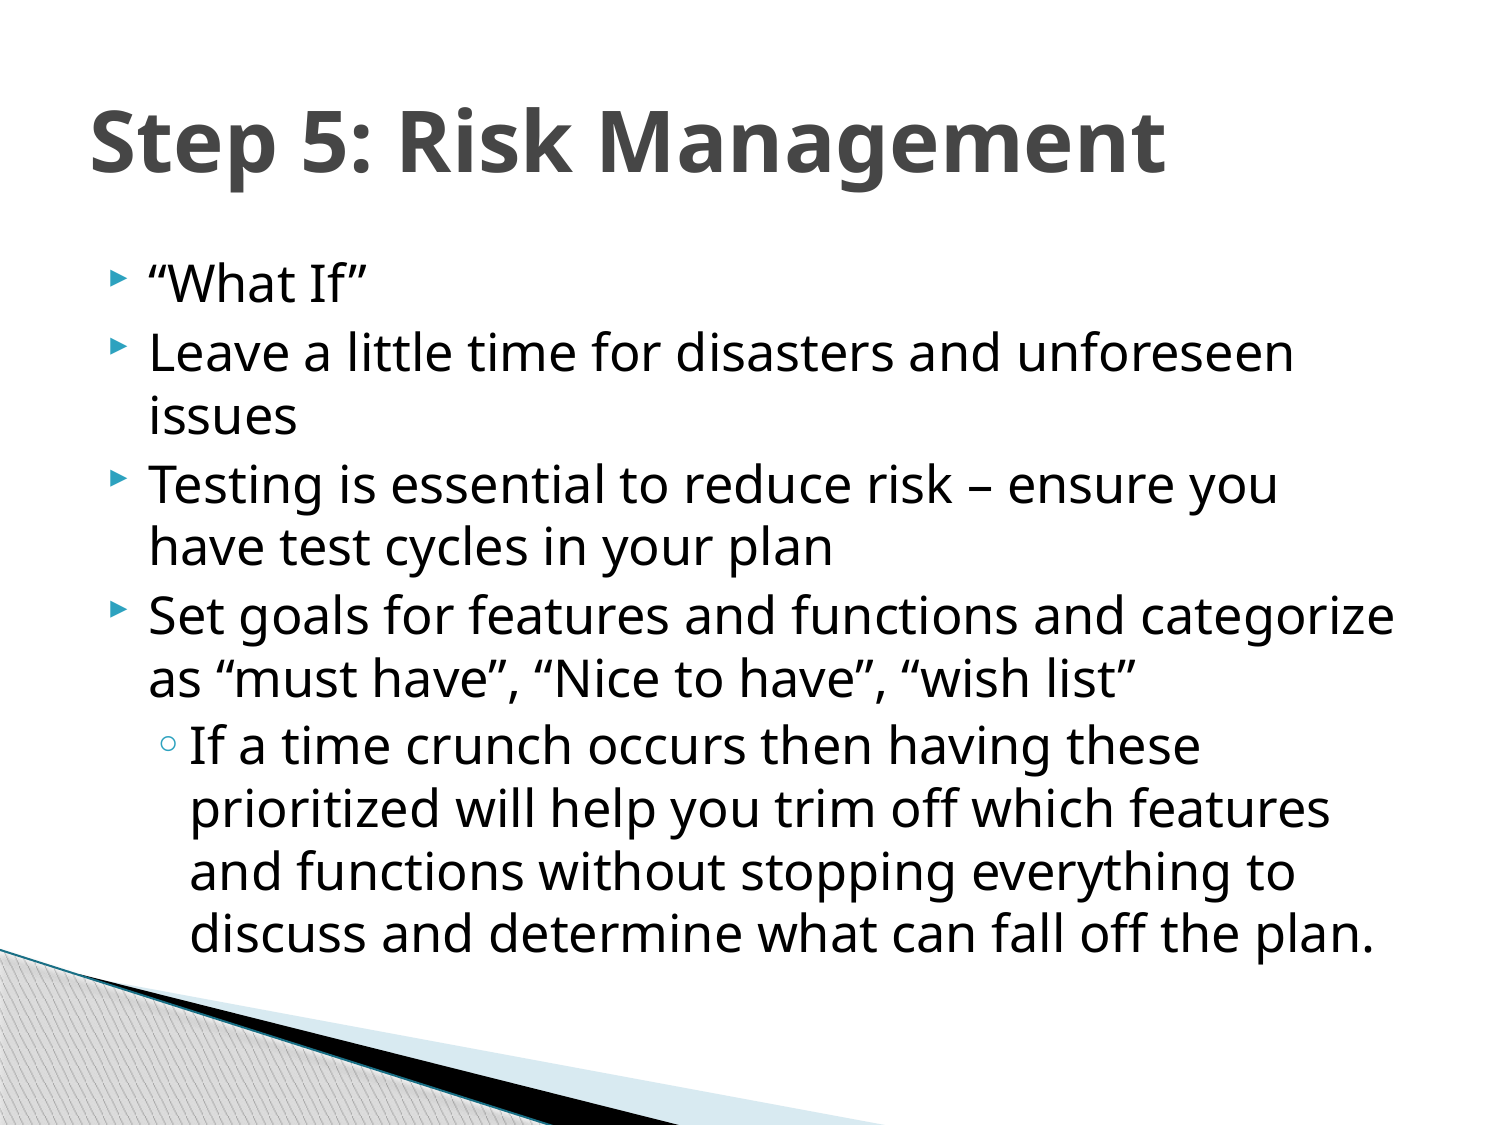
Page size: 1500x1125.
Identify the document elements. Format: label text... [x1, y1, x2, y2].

list “What If” Leave a little time for disasters and unforeseen issues Testing is essential to reduce risk – ensure you have test cycles in your plan Set goals for features and functions and categorize as “must have”, “Nice to have”, “wish list” If a time crunch occurs then having these prioritized will help you trim off which features and functions without stopping everything to discuss and determine what can fall off the plan. [75, 243, 1425, 986]
title Step 5: Risk Management [75, 45, 1425, 233]
